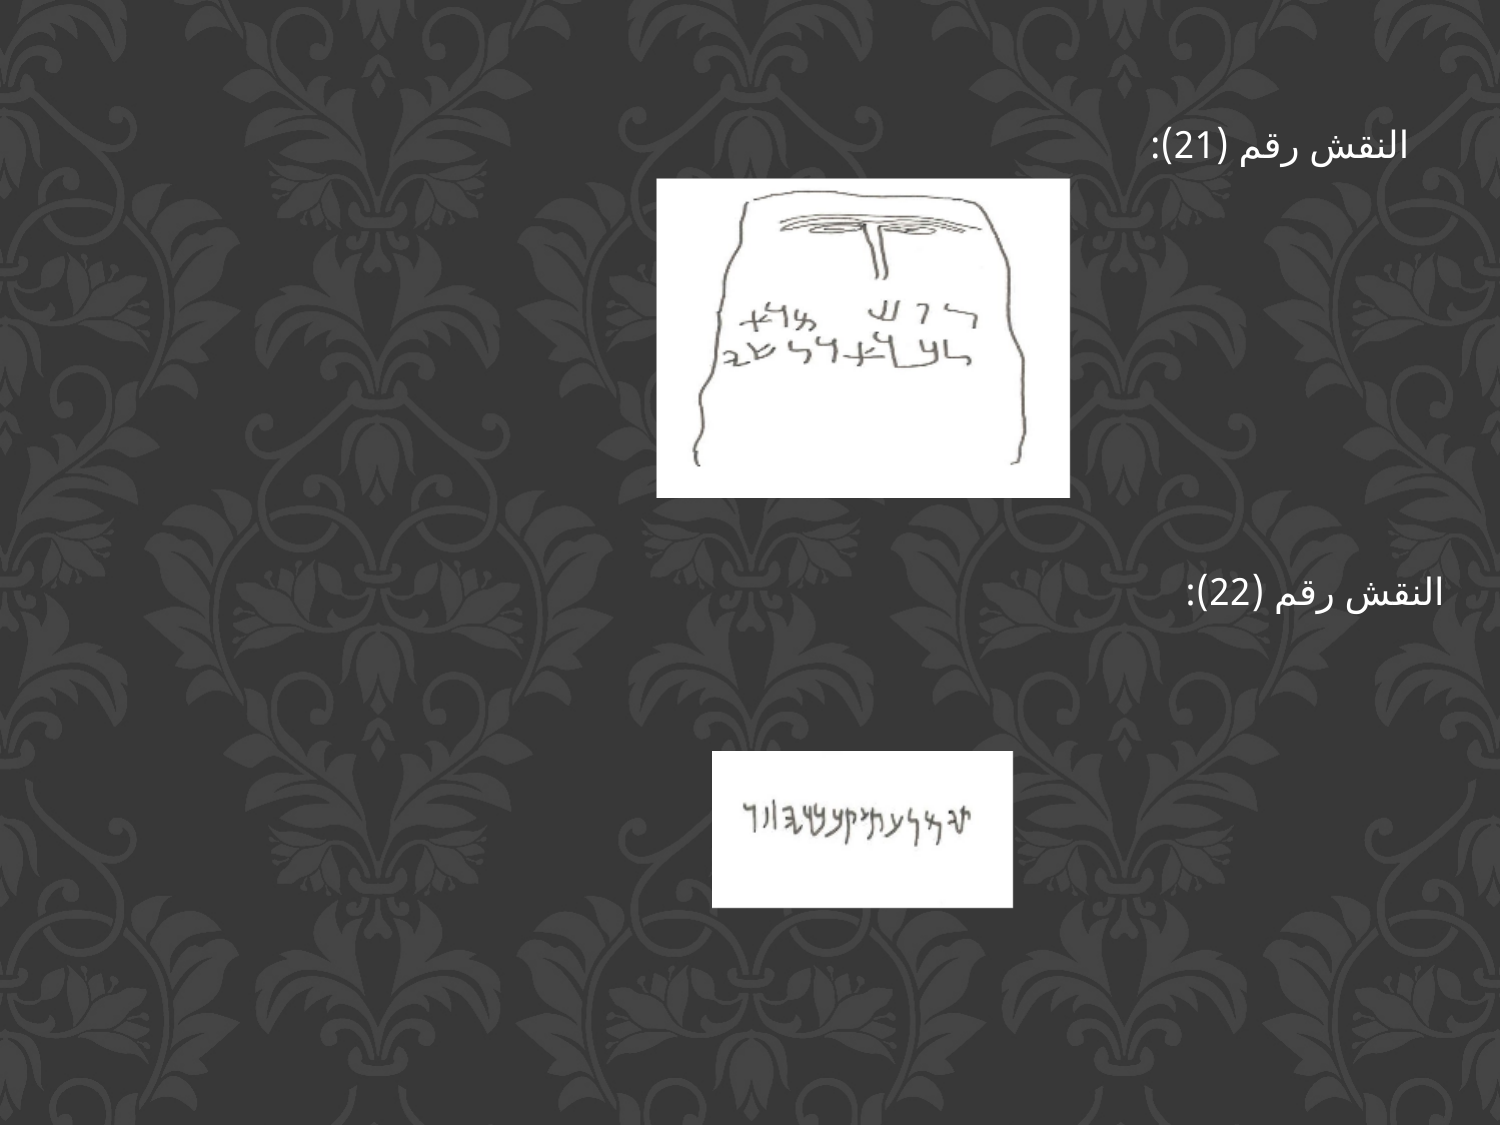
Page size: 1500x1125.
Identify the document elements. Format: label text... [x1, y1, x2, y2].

picture [655, 177, 1072, 499]
text_box النقش رقم (21): [1094, 113, 1424, 174]
picture [712, 751, 1015, 910]
text_box النقش رقم (22): [1129, 560, 1460, 621]
